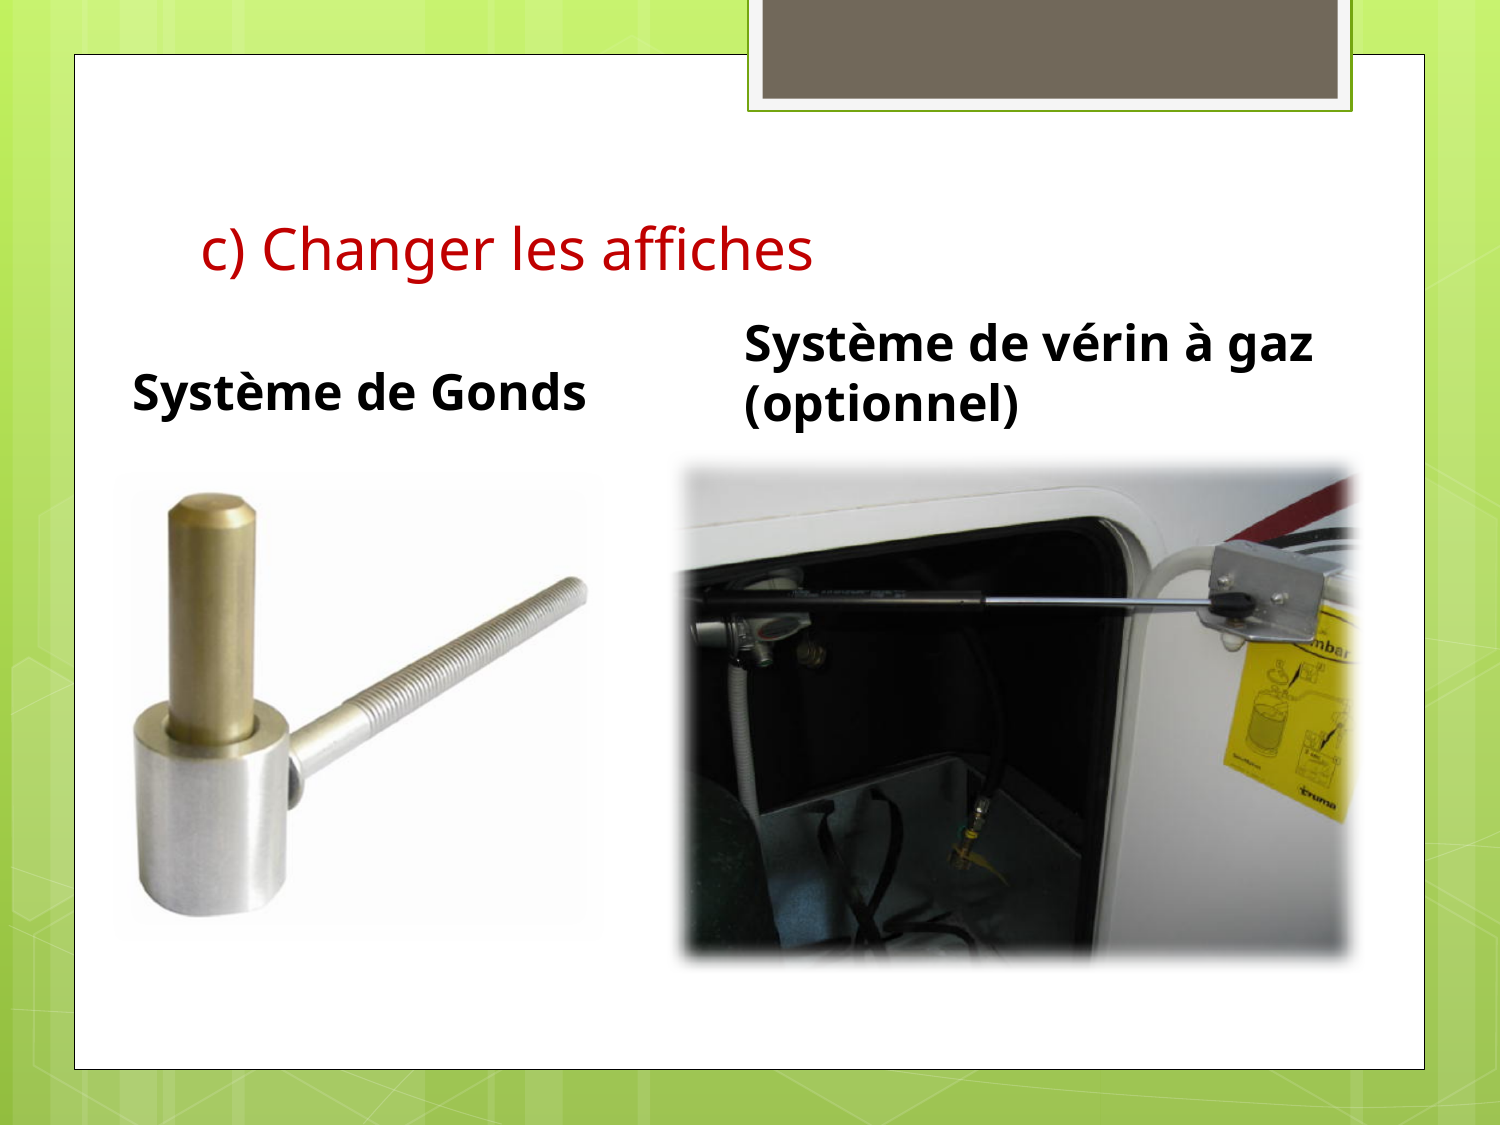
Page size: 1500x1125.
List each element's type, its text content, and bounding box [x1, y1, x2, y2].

text_box Système de Gonds [117, 353, 602, 429]
picture [111, 471, 605, 943]
title c) Changer les affiches [185, 101, 1338, 290]
text_box Système de vérin à gaz (optionnel) [730, 303, 1330, 439]
picture [667, 449, 1365, 974]
